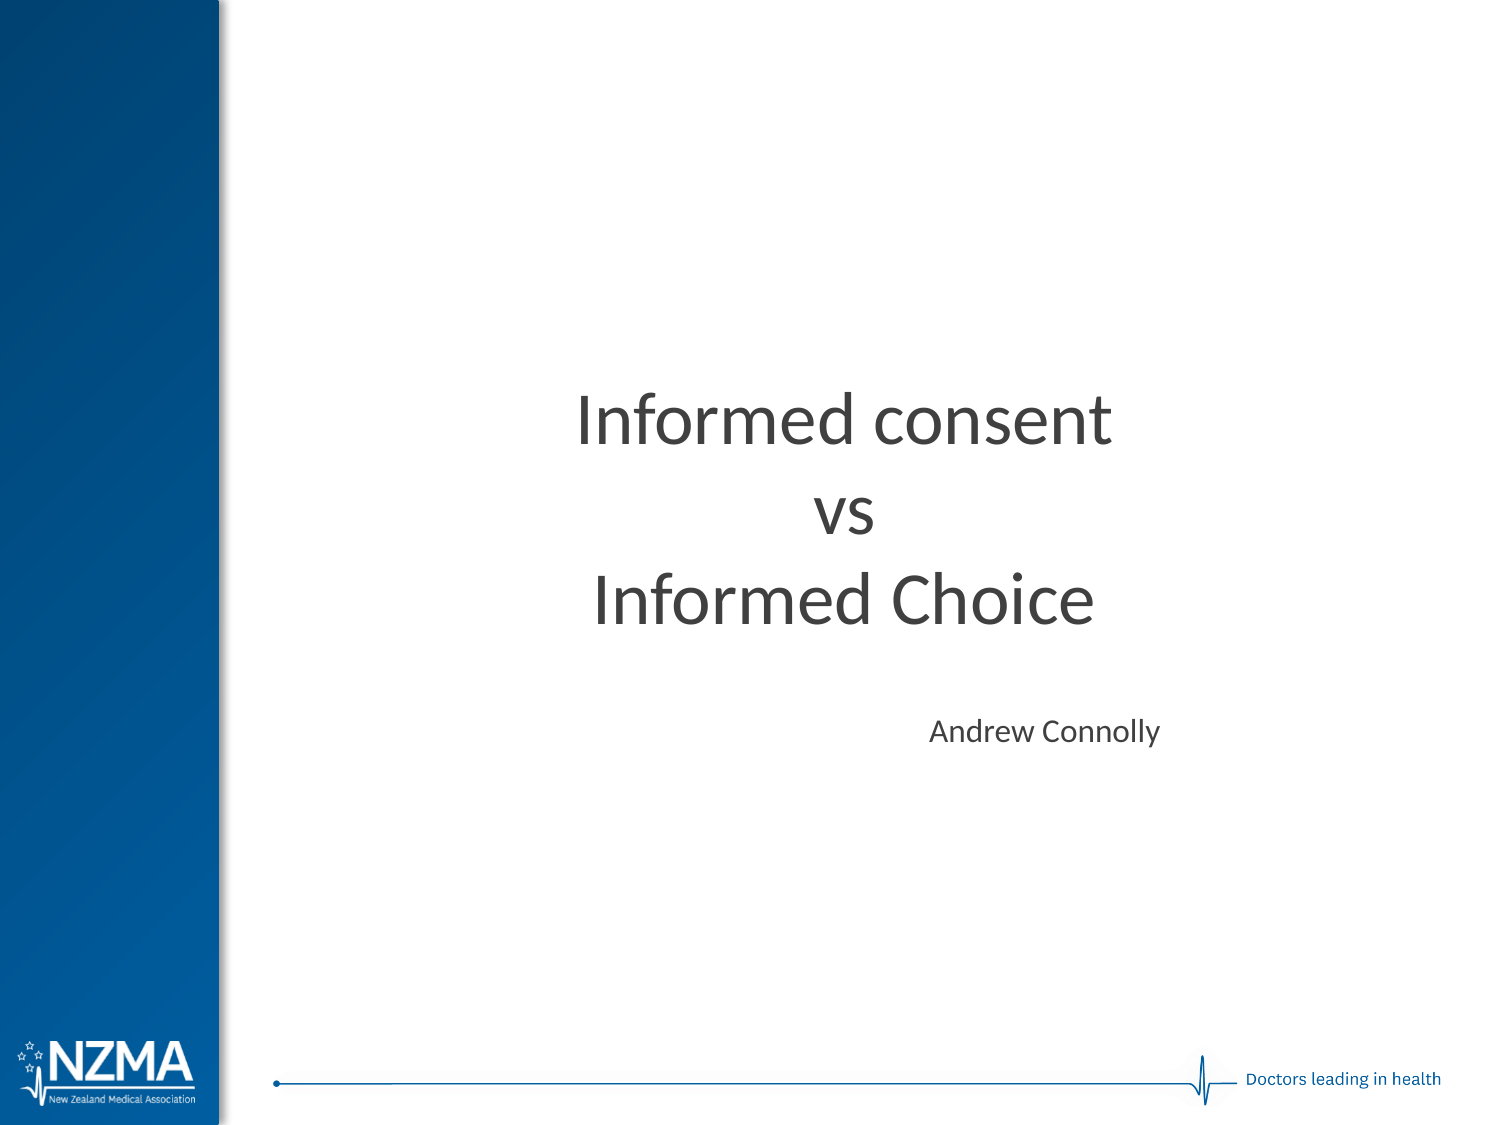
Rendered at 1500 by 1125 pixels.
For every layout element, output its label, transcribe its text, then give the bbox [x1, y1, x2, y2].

text_box [0, 0, 220, 1125]
text_box Informed consent vs Informed Choice Andrew Connolly [513, 361, 1176, 757]
picture [241, 1022, 1448, 1107]
picture [17, 1041, 196, 1107]
